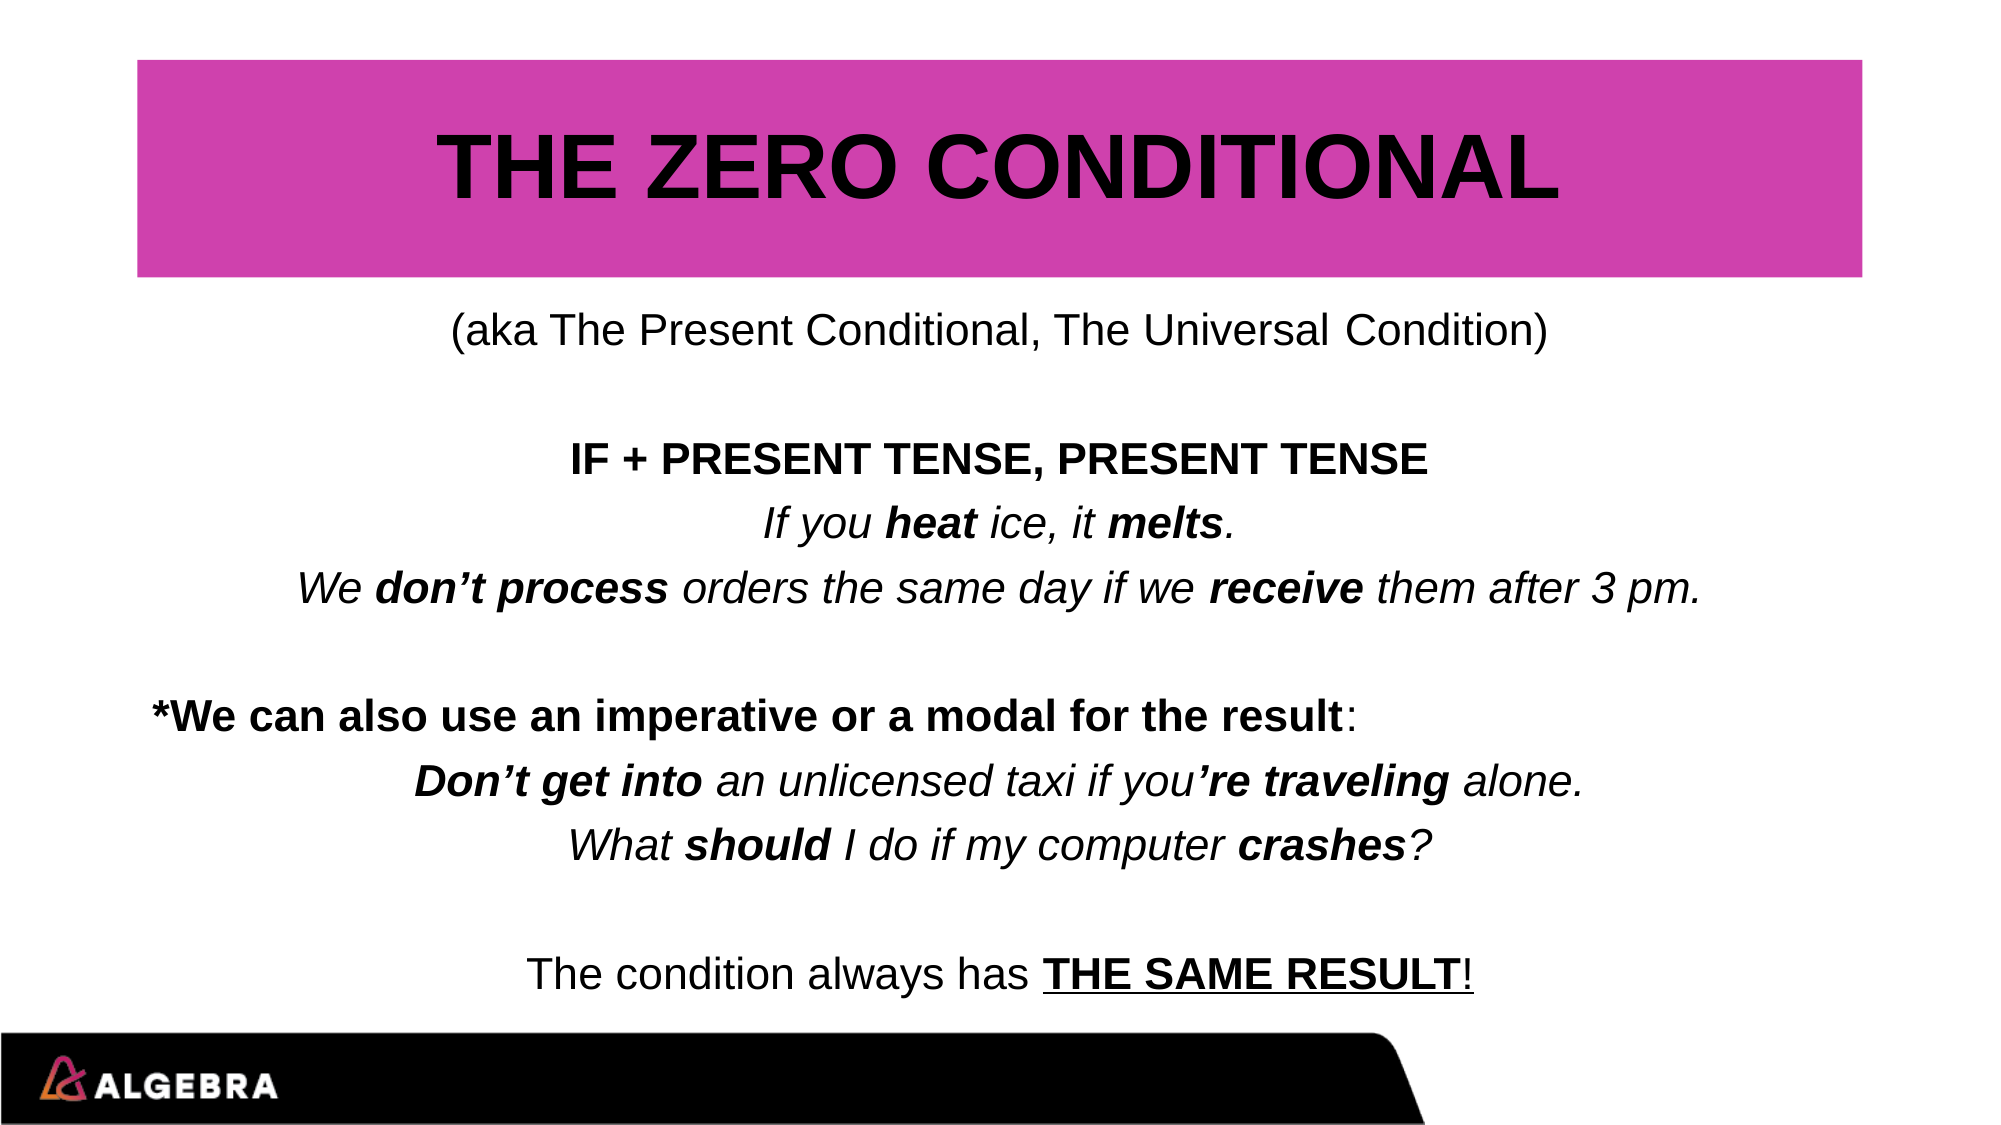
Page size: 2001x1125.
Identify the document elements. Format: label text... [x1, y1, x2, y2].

title THE ZERO CONDITIONAL [137, 59, 1863, 278]
picture [0, 1032, 1425, 1125]
list (aka The Present Conditional, The Universal Condition) IF + PRESENT TENSE, PRESENT TENSE If you heat ice, it melts. We don’t process orders the same day if we receive them after 3 pm. *We can also use an imperative or a modal for the result: Don’t get into an unlicensed taxi if you’re traveling alone. What should I do if my computer crashes? The condition always has THE SAME RESULT! [137, 299, 1863, 1014]
